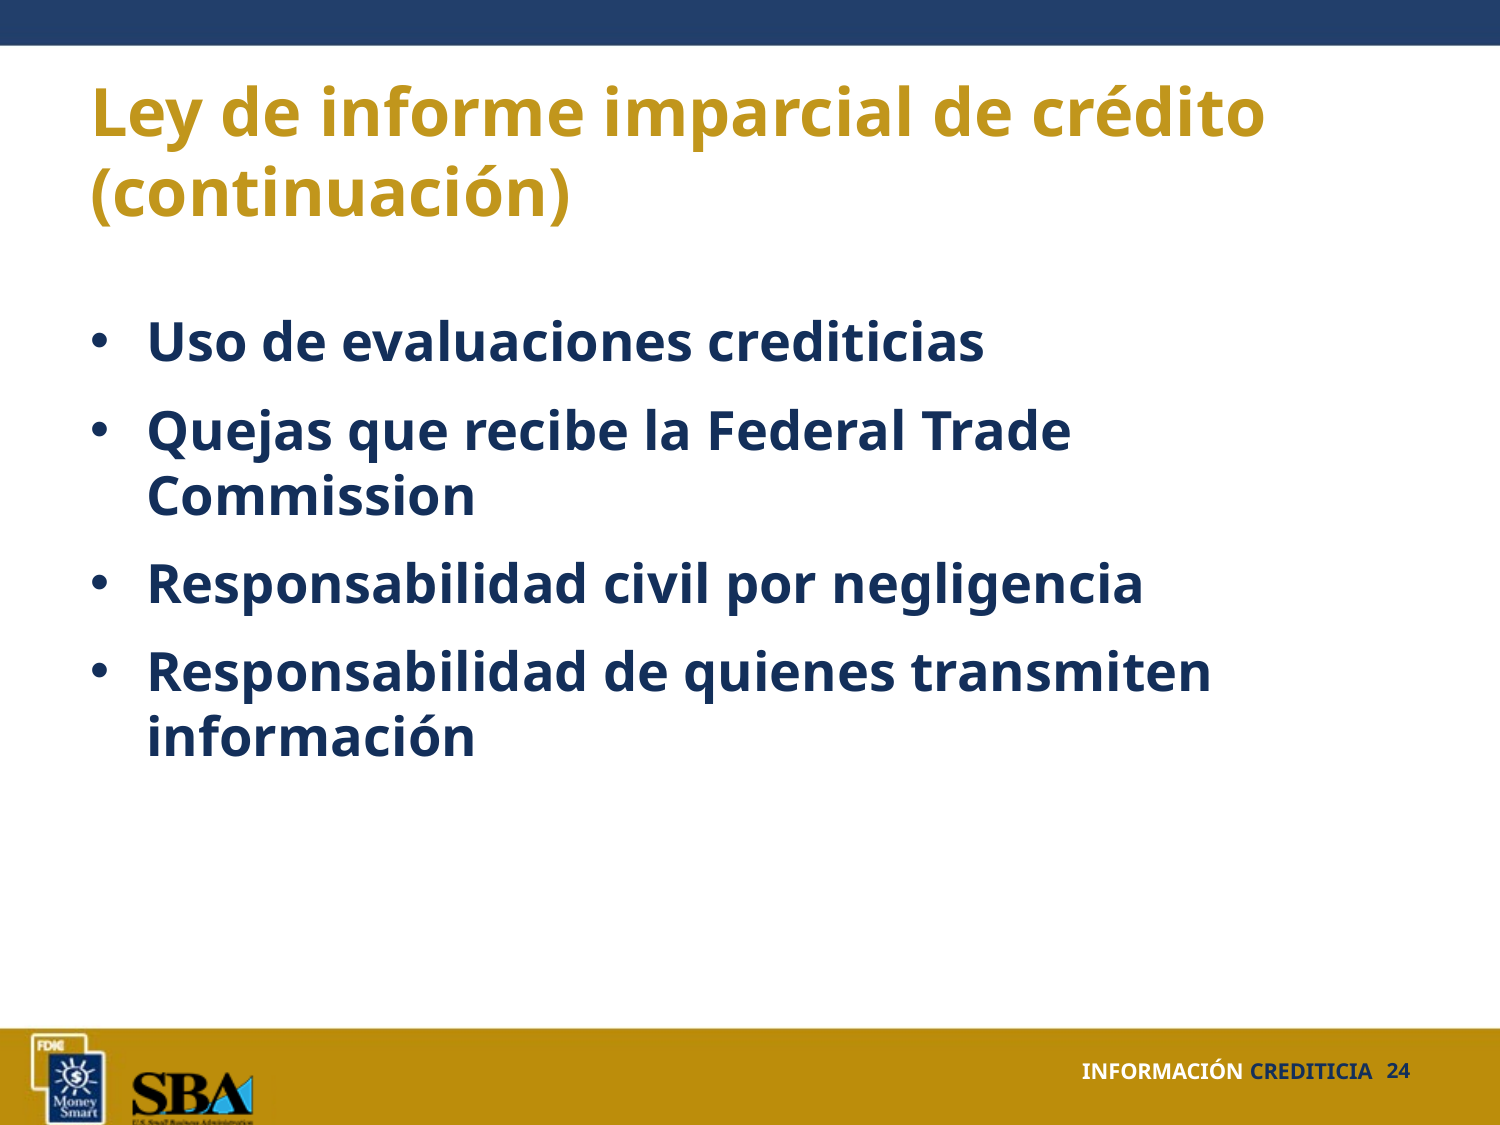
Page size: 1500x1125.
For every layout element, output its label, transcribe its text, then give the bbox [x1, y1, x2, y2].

list Uso de evaluaciones crediticias Quejas que recibe la Federal Trade Commission Responsabilidad civil por negligencia Responsabilidad de quienes transmiten información [74, 299, 1426, 1001]
picture [0, 0, 1500, 1125]
title Ley de informe imparcial de crédito (continuación) [74, 62, 1426, 163]
